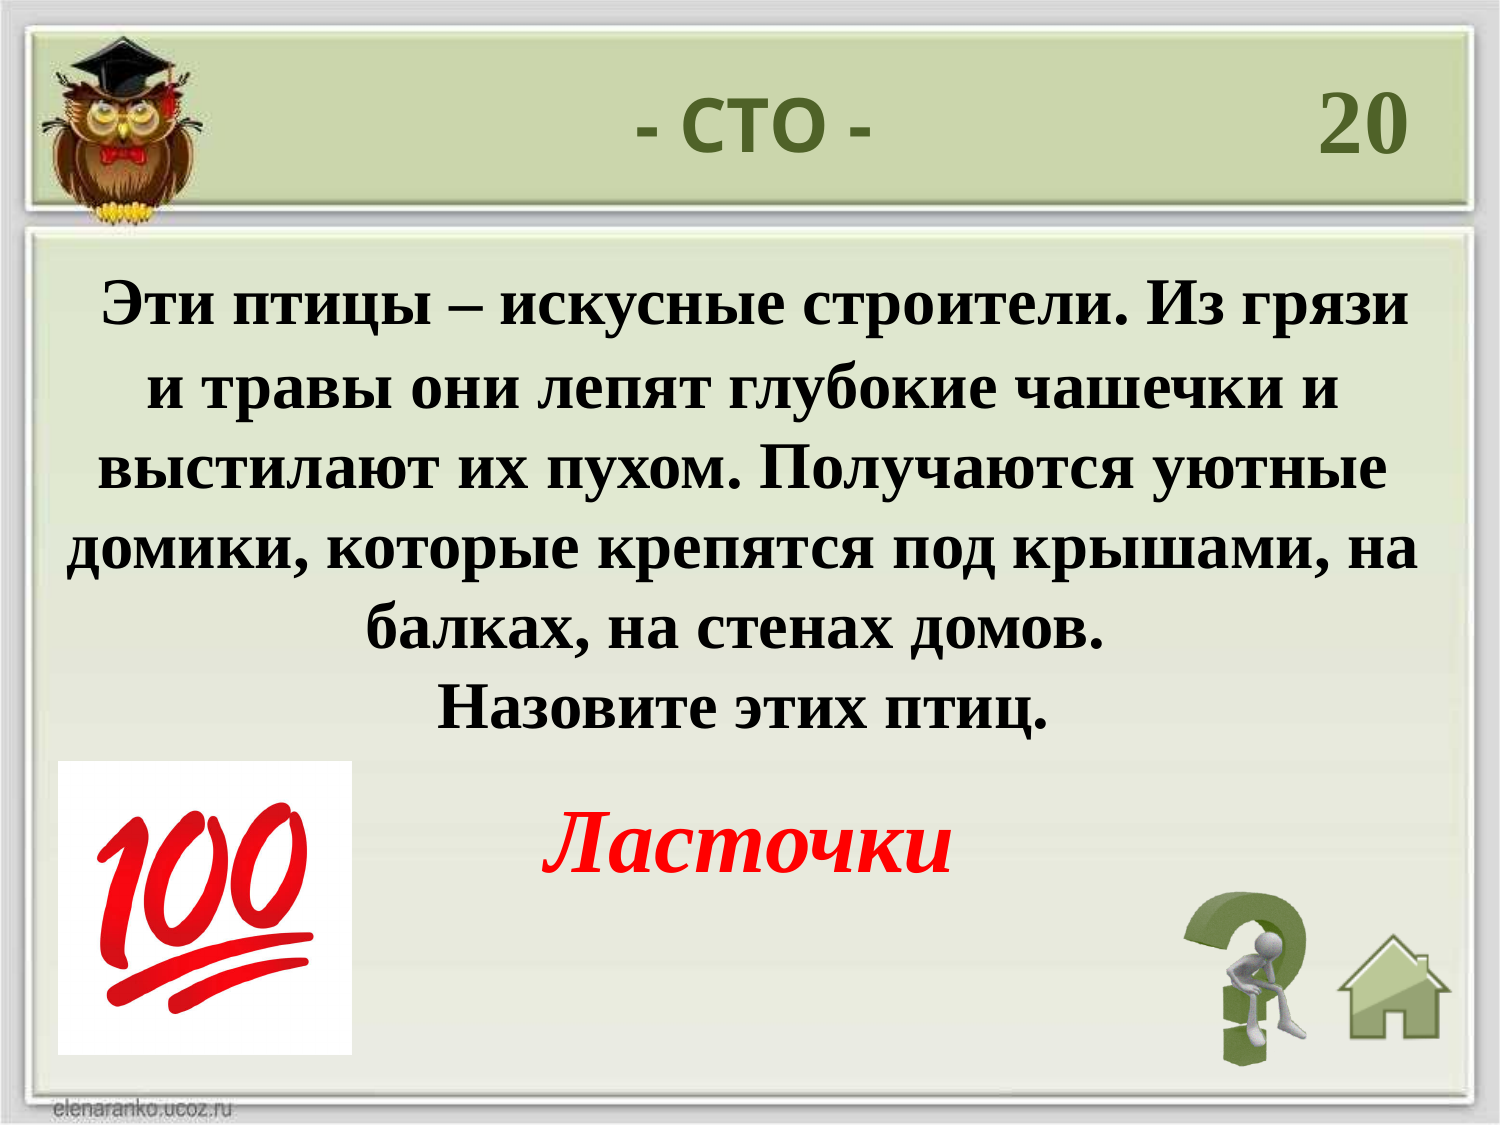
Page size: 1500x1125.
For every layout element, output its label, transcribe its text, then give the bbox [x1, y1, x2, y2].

text_box Ласточки [356, 773, 1266, 899]
picture [0, 0, 1500, 1125]
text_box - СТО - [222, 70, 1281, 175]
text_box 20 [1281, 54, 1447, 180]
text_box Эти птицы – искусные строители. Из грязи и травы они лепят глубокие чашечки и выстилают их пухом. Получаются уютные домики, которые крепятся под крышами, на балках, на стенах домов. Назовите этих птиц. [46, 234, 1441, 749]
